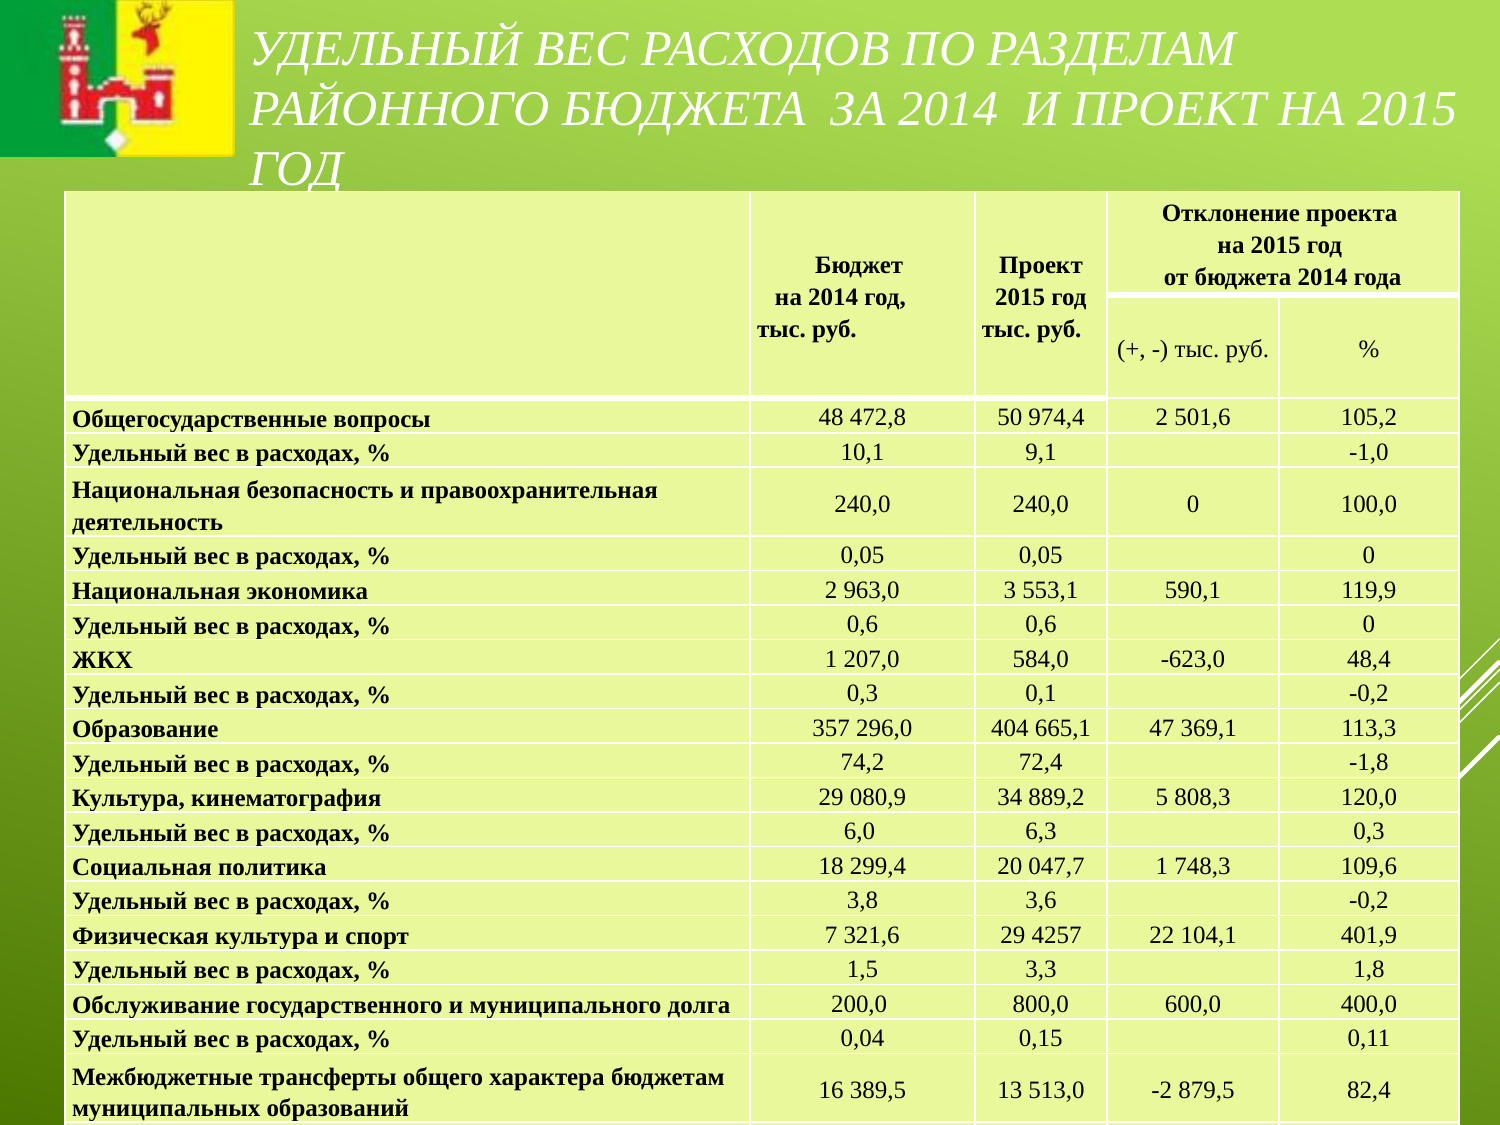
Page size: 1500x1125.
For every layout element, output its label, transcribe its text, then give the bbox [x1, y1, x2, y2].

table_cell 590,1 [1108, 571, 1278, 604]
table_header Проект 2015 год тыс. руб. [976, 192, 1106, 395]
table_cell Удельный вес в расходах, % [66, 744, 749, 777]
table_cell 357 296,0 [751, 709, 974, 742]
table_cell 0,11 [1280, 1020, 1458, 1053]
table_cell -1,0 [1280, 434, 1458, 466]
table_cell 120,0 [1280, 778, 1458, 811]
table_cell Национальная безопасность и правоохранительная деятельность [66, 468, 749, 535]
table_cell 48 472,8 [751, 401, 974, 432]
table_cell 584,0 [976, 640, 1106, 673]
table_cell Удельный вес в расходах, % [66, 675, 749, 708]
table_cell 2 963,0 [751, 571, 974, 604]
table_cell 109,6 [1280, 847, 1458, 880]
table_cell 50 974,4 [976, 401, 1106, 432]
table_cell 3 553,1 [976, 571, 1106, 604]
table_cell 401,9 [1280, 916, 1458, 949]
table_cell [1108, 882, 1278, 915]
table_cell Общегосударственные вопросы [66, 401, 749, 432]
table_cell -1,8 [1280, 744, 1458, 777]
table_cell 0 [1108, 468, 1278, 535]
table_cell 7 321,6 [751, 916, 974, 949]
table_cell Физическая культура и спорт [66, 916, 749, 949]
table_cell 0,15 [976, 1020, 1106, 1053]
table_cell 2 501,6 [1108, 399, 1278, 432]
table_cell Удельный вес в расходах, % [66, 951, 749, 984]
table_cell 0,04 [751, 1020, 974, 1053]
table_cell 34 889,2 [976, 778, 1106, 811]
table_cell -0,2 [1280, 675, 1458, 708]
table_cell 9,1 [976, 434, 1106, 466]
table_cell [1108, 1020, 1278, 1053]
table_cell 3,6 [976, 882, 1106, 915]
table_cell Удельный вес в расходах, % [66, 434, 749, 466]
table_cell 0 [1280, 537, 1458, 570]
table_cell 47 369,1 [1108, 709, 1278, 742]
table_cell Удельный вес в расходах, % [66, 537, 749, 570]
table_cell -0,2 [1280, 882, 1458, 915]
table_cell (+, -) тыс. руб. [1108, 298, 1278, 397]
table_cell 29 080,9 [751, 778, 974, 811]
table_cell [1108, 744, 1278, 777]
table_cell [1108, 606, 1278, 639]
table_cell Межбюджетные трансферты общего характера бюджетам муниципальных образований [66, 1054, 749, 1121]
table_cell [1108, 675, 1278, 708]
table_cell 400,0 [1280, 985, 1458, 1018]
table_cell Культура, кинематография [66, 778, 749, 811]
table_cell 0,05 [751, 537, 974, 570]
table_cell 105,2 [1280, 399, 1458, 432]
table_cell 0,3 [1280, 813, 1458, 846]
table_cell 72,4 [976, 744, 1106, 777]
table_cell 0,6 [976, 606, 1106, 639]
table_cell 22 104,1 [1108, 916, 1278, 949]
table_cell 404 665,1 [976, 709, 1106, 742]
table_cell 5 808,3 [1108, 778, 1278, 811]
table_cell Национальная экономика [66, 571, 749, 604]
table_cell Удельный вес в расходах, % [66, 1020, 749, 1053]
table_cell Удельный вес в расходах, % [66, 813, 749, 846]
table_cell 200,0 [751, 985, 974, 1018]
table_cell 16 389,5 [751, 1054, 974, 1121]
table_cell 119,9 [1280, 571, 1458, 604]
table_cell 240,0 [976, 468, 1106, 535]
table_cell 18 299,4 [751, 847, 974, 880]
table_cell 100,0 [1280, 468, 1458, 535]
table_cell 82,4 [1280, 1054, 1458, 1121]
table_cell [1108, 434, 1278, 466]
table_header [66, 192, 749, 395]
table_cell 29 4257 [976, 916, 1106, 949]
table_cell 13 513,0 [976, 1054, 1106, 1121]
table_header Бюджет на 2014 год, тыс. руб. [751, 192, 974, 395]
table_cell % [1280, 298, 1458, 397]
table_header Отклонение проекта на 2015 год от бюджета 2014 года [1108, 192, 1458, 292]
table_cell 240,0 [751, 468, 974, 535]
text_box УДЕЛЬНЫЙ ВЕС РАСХОДОВ ПО РАЗДЕЛАМ РАЙОННОГО БЮДЖЕТА ЗА 2014 И ПРОЕКТ НА 2015 ГОД [234, 8, 1500, 203]
table_cell 6,3 [976, 813, 1106, 846]
table_cell 3,8 [751, 882, 974, 915]
table_cell 1,8 [1280, 951, 1458, 984]
table_cell 20 047,7 [976, 847, 1106, 880]
table_cell 1 748,3 [1108, 847, 1278, 880]
table_cell 0,3 [751, 675, 974, 708]
table_cell 1 207,0 [751, 640, 974, 673]
table_cell [1108, 813, 1278, 846]
table_cell [1108, 951, 1278, 984]
picture [0, 0, 235, 157]
table_cell Удельный вес в расходах, % [66, 606, 749, 639]
table_cell 1,5 [751, 951, 974, 984]
table_cell 6,0 [751, 813, 974, 846]
table_cell ЖКХ [66, 640, 749, 673]
table_cell 74,2 [751, 744, 974, 777]
table_cell Образование [66, 709, 749, 742]
table_cell 113,3 [1280, 709, 1458, 742]
table_cell 3,3 [976, 951, 1106, 984]
table_cell [1108, 537, 1278, 570]
table_cell 600,0 [1108, 985, 1278, 1018]
table_cell Обслуживание государственного и муниципального долга [66, 985, 749, 1018]
table_cell -2 879,5 [1108, 1054, 1278, 1121]
table_cell 48,4 [1280, 640, 1458, 673]
table_cell Удельный вес в расходах, % [66, 882, 749, 915]
table_cell 0 [1280, 606, 1458, 639]
table_cell -623,0 [1108, 640, 1278, 673]
table_cell 0,6 [751, 606, 974, 639]
table_cell Социальная политика [66, 847, 749, 880]
table_cell 10,1 [751, 434, 974, 466]
table_cell 0,05 [976, 537, 1106, 570]
table_cell 800,0 [976, 985, 1106, 1018]
table_cell 0,1 [976, 675, 1106, 708]
